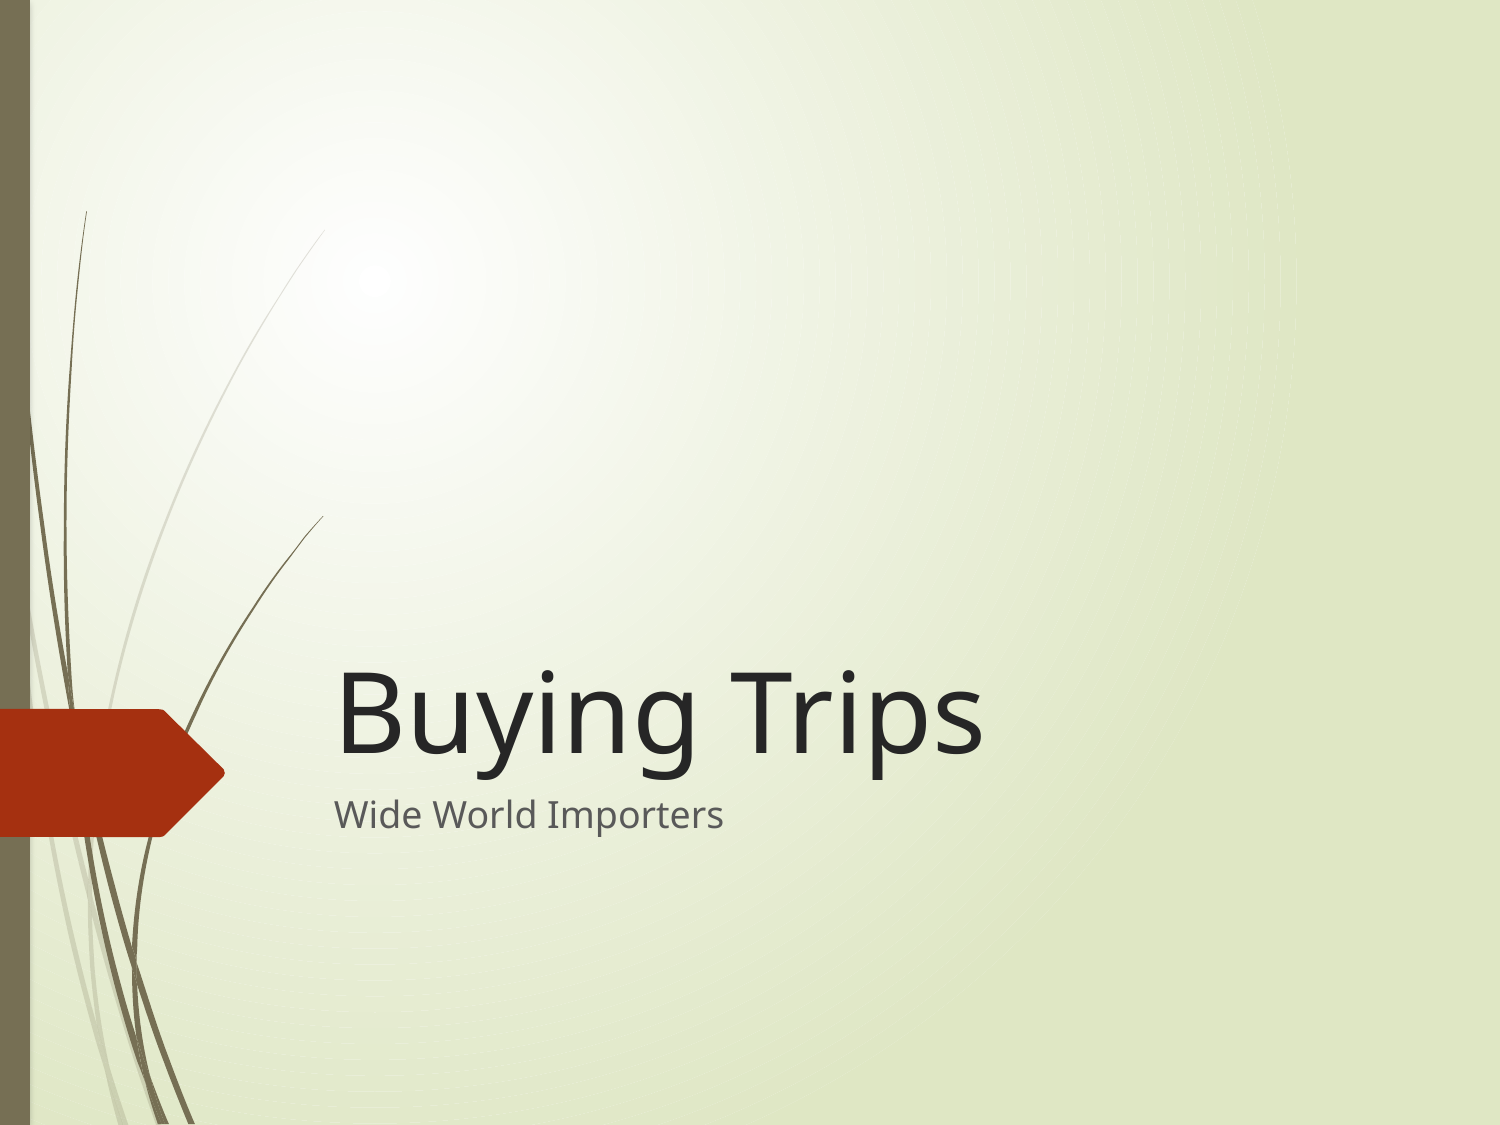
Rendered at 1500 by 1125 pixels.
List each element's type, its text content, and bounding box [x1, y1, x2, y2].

subtitle Wide World Importers [318, 783, 1402, 969]
title Buying Trips [318, 412, 1402, 783]
